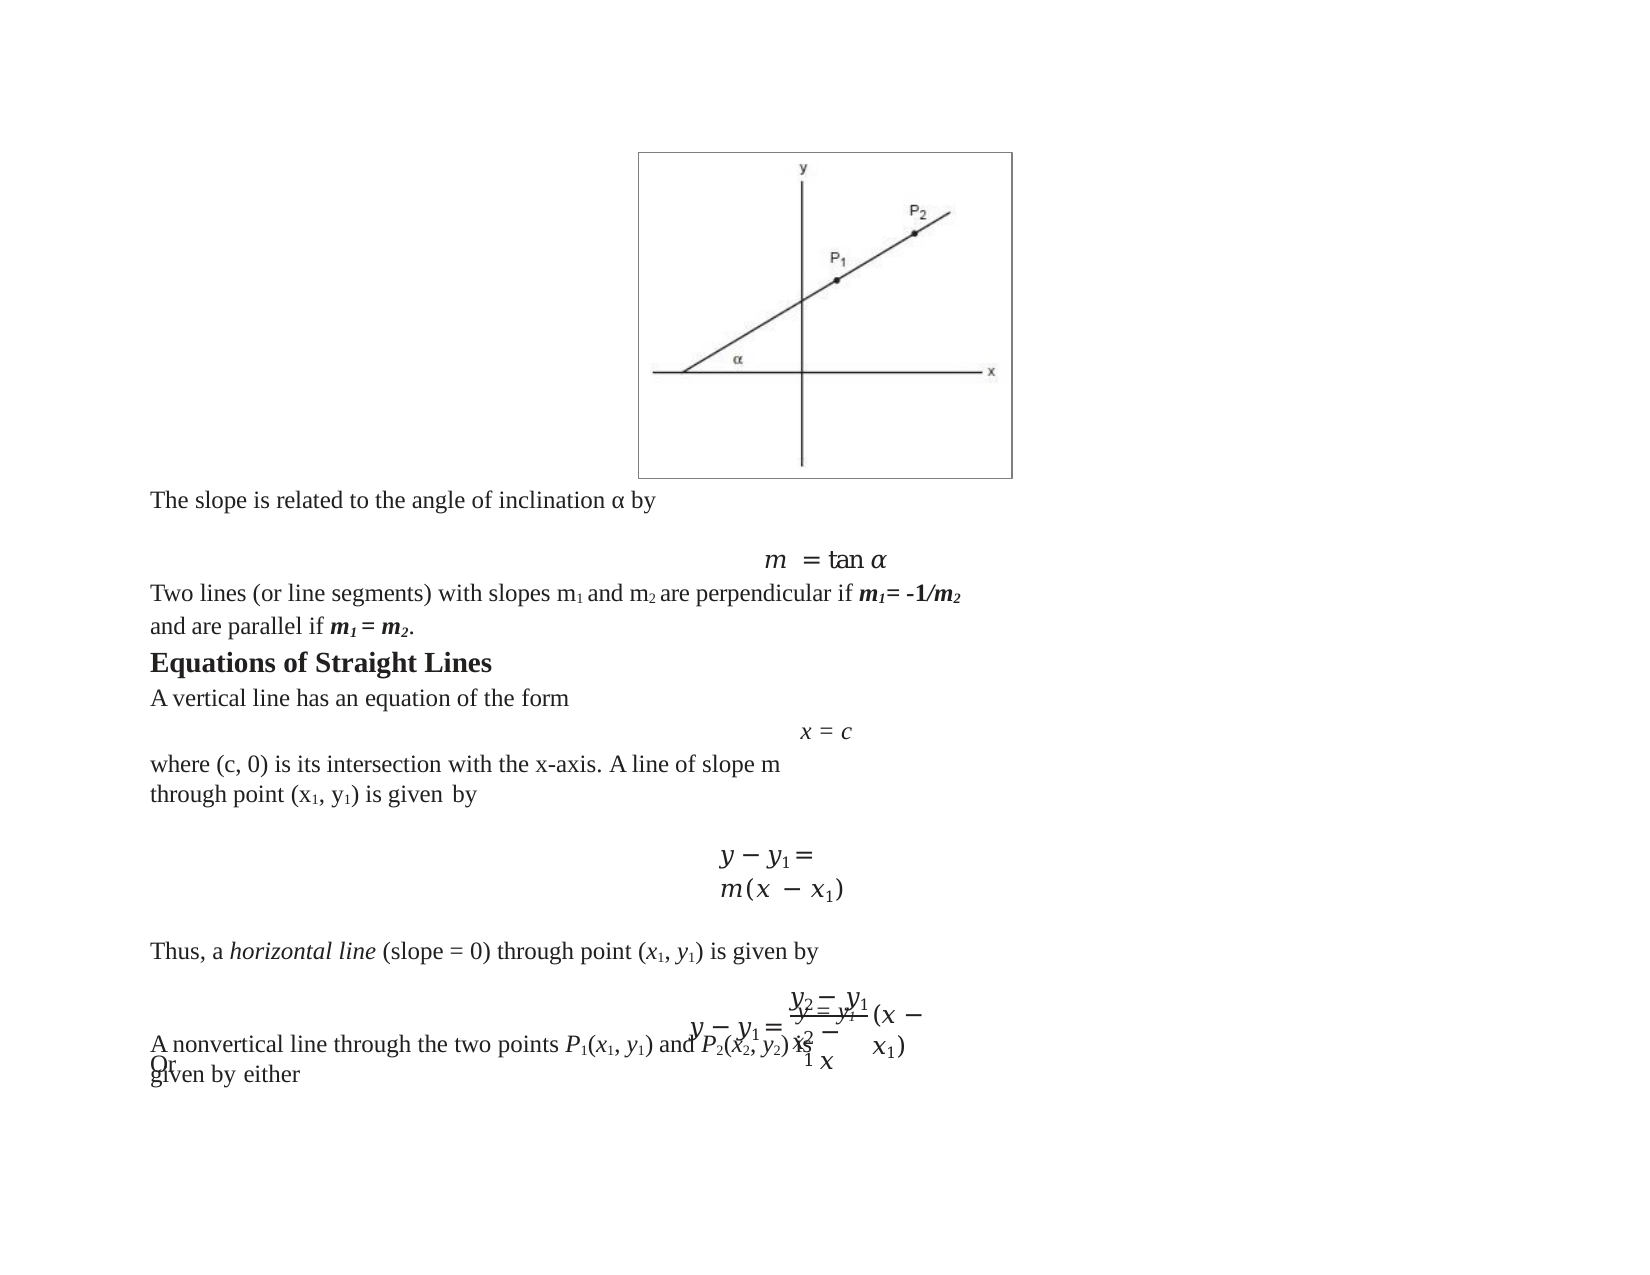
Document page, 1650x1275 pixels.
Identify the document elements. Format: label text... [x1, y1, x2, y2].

text_box 𝑦 − 𝑦1 = 𝑥 [687, 996, 806, 1054]
text_box Or [147, 1045, 179, 1078]
text_box − 𝑥 [818, 1012, 860, 1016]
text_box 𝑦2 − 𝑦1 [788, 977, 870, 1014]
text_box [638, 152, 1012, 479]
text_box 2 1 [801, 1025, 870, 1070]
text_box − 𝑥 [818, 1017, 860, 1025]
text_box − 𝑥 [818, 1070, 860, 1075]
text_box The slope is related to the angle of inclination α by 𝑚 = tan 𝛼 Two lines (or line segments) with slopes m1 and m2 are perpendicular if m1= -1/m2 and are parallel if m1 = m2. Equations of Straight Lines A vertical line has an equation of the form x = c where (c, 0) is its intersection with the x-axis. A line of slope m through point (x1, y1) is given by 𝑦 − 𝑦1 = 𝑚(𝑥 − 𝑥1) Thus, a horizontal line (slope = 0) through point (x1, y1) is given by y = y1 A nonvertical line through the two points P1(x1, y1) and P2(x2, y2) is given by either [147, 481, 1124, 1088]
text_box (𝑥 − 𝑥1) [870, 996, 964, 1062]
